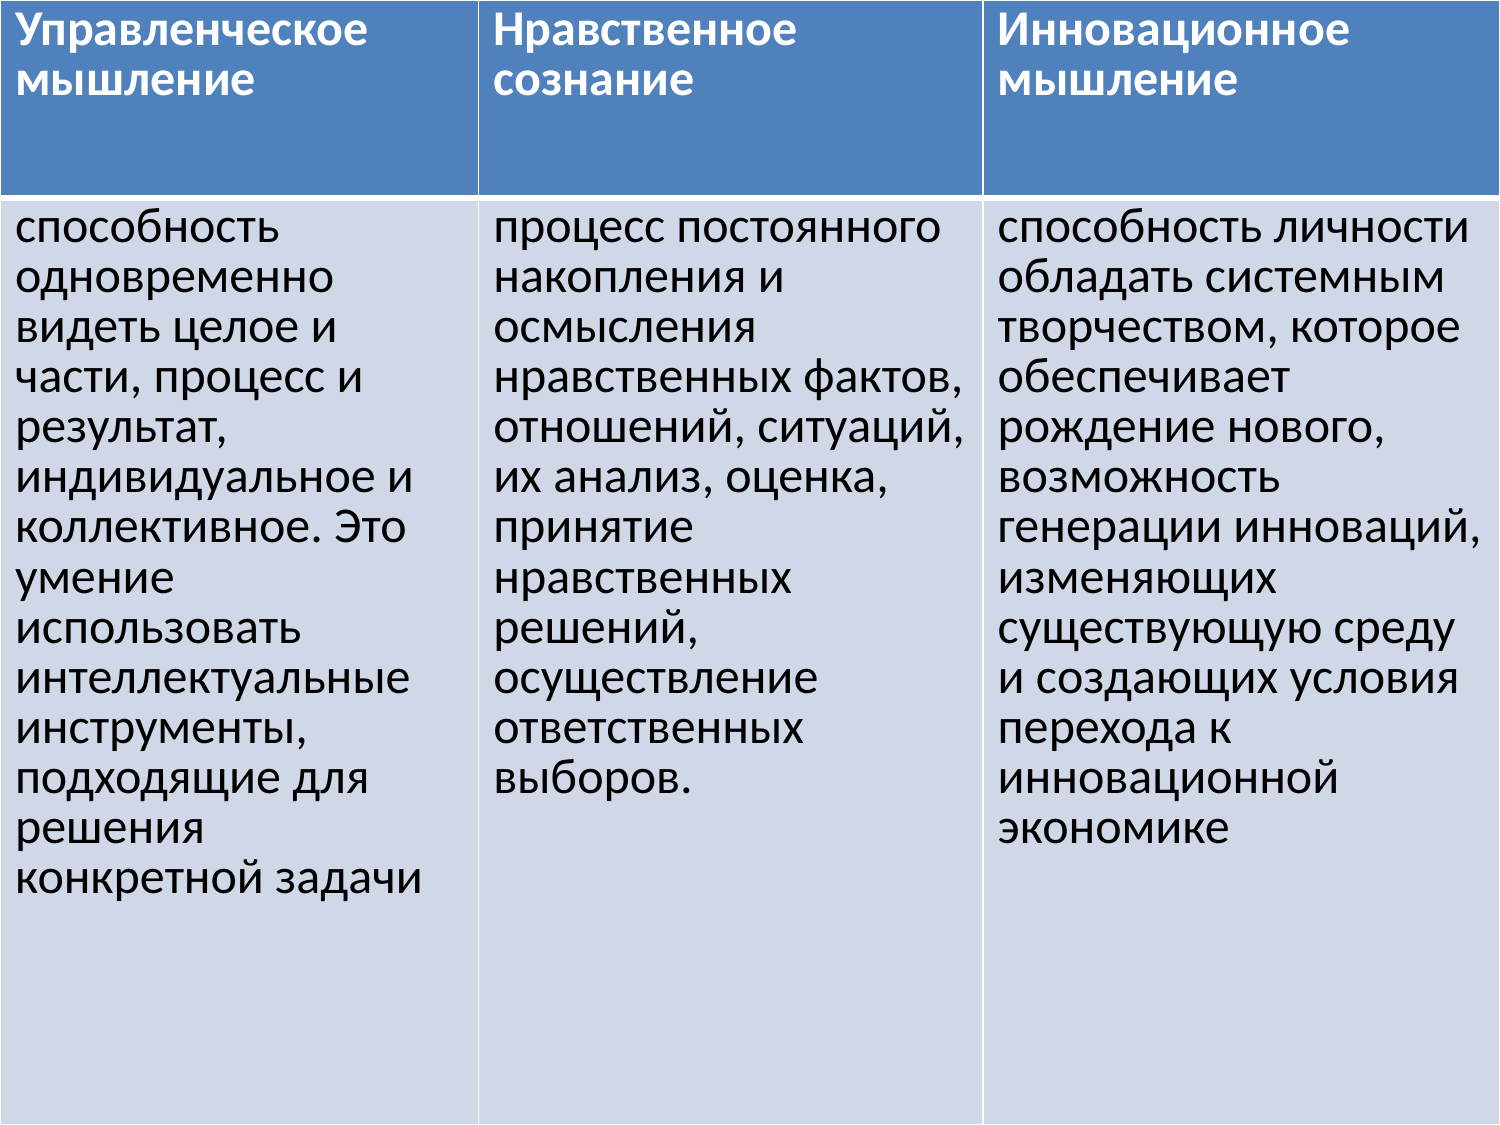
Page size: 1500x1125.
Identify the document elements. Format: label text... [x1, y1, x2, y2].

table_header Инновационное мышление [984, 1, 1499, 195]
table_header Нравственное сознание [479, 1, 982, 195]
table_header Управленческое мышление [1, 1, 478, 195]
table_cell процесс постоянного накопления и осмысления нравственных фактов, отношений, ситуаций, их анализ, оценка, принятие нравственных решений, осуществление ответственных выборов. [479, 201, 982, 1124]
table_cell способность одновременно видеть целое и части, процесс и результат, индивидуальное и коллективное. Это умение использовать интеллектуальные инструменты, подходящие для решения конкретной задачи [1, 201, 478, 1124]
table_cell способность личности обладать системным творчеством, которое обеспечивает рождение нового, возможность генерации инноваций, изменяющих существующую среду и создающих условия перехода к инновационной экономике [984, 201, 1499, 1124]
